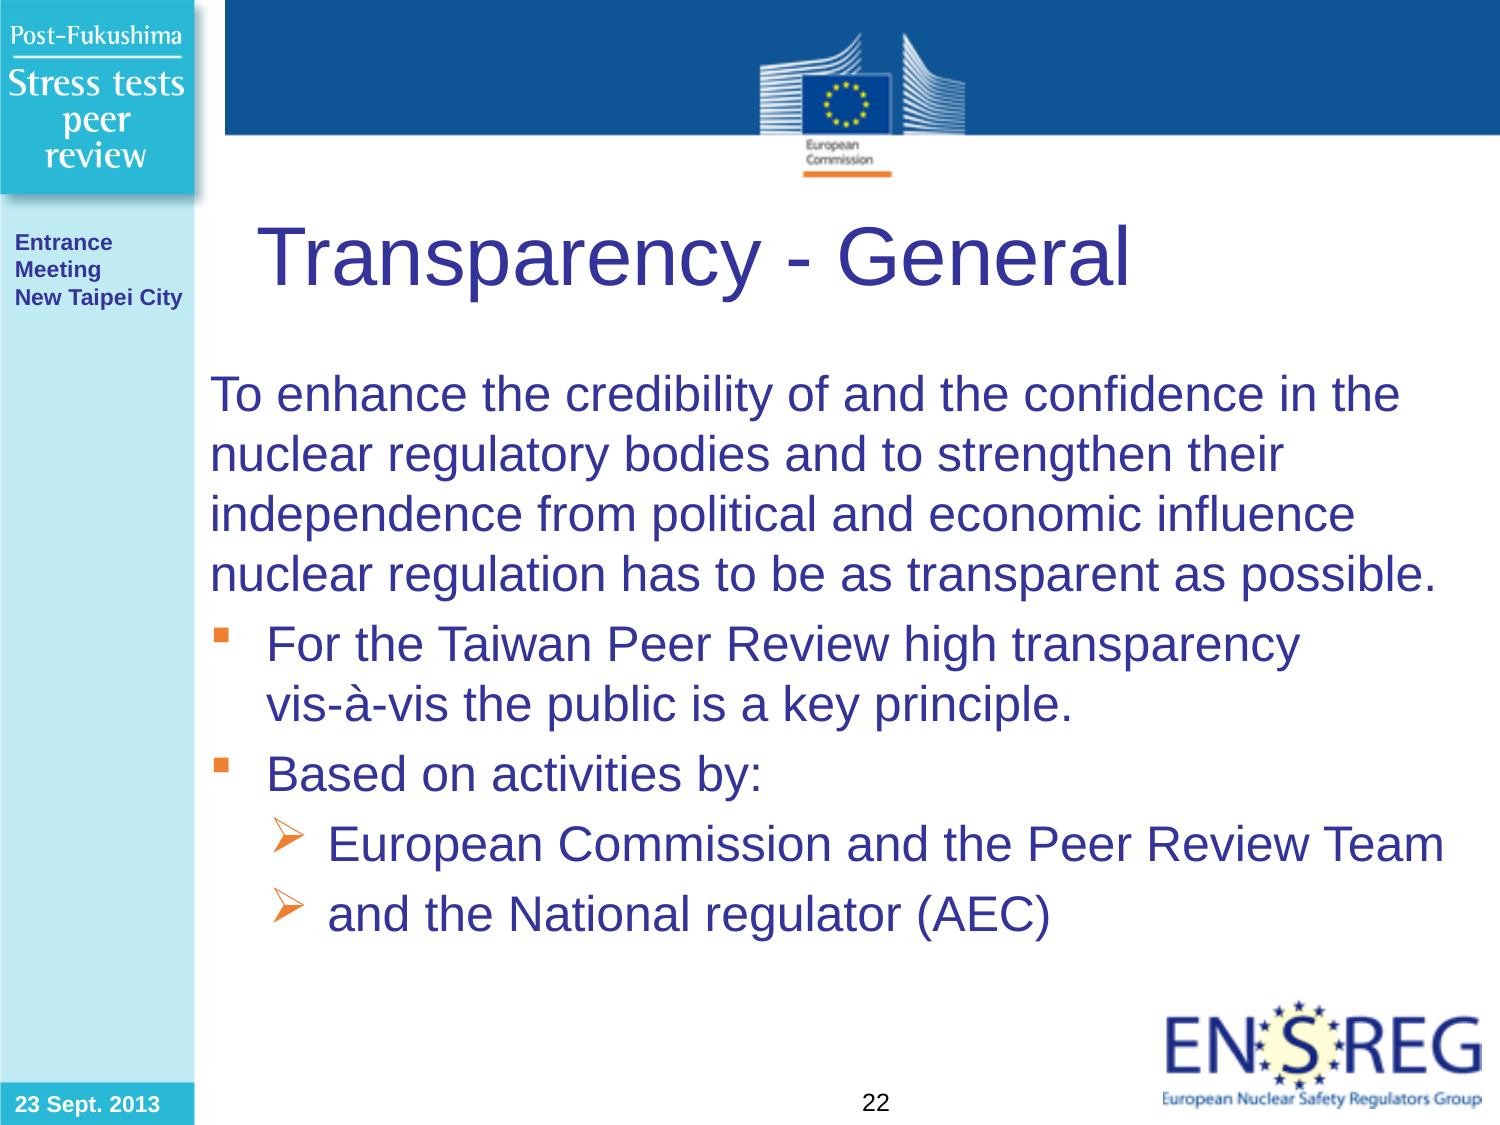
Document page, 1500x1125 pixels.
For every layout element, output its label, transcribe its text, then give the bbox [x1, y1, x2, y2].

picture [0, 0, 1500, 1125]
list To enhance the credibility of and the confidence in the nuclear regulatory bodies and to strengthen their independence from political and economic influence nuclear regulation has to be as transparent as possible. For the Taiwan Peer Review high transparency vis-à-vis the public is a key principle. Based on activities by: European Commission and the Peer Review Team and the National regulator (AEC) [194, 354, 1483, 955]
title Transparency - General [194, 171, 1500, 334]
picture [1163, 999, 1482, 1109]
